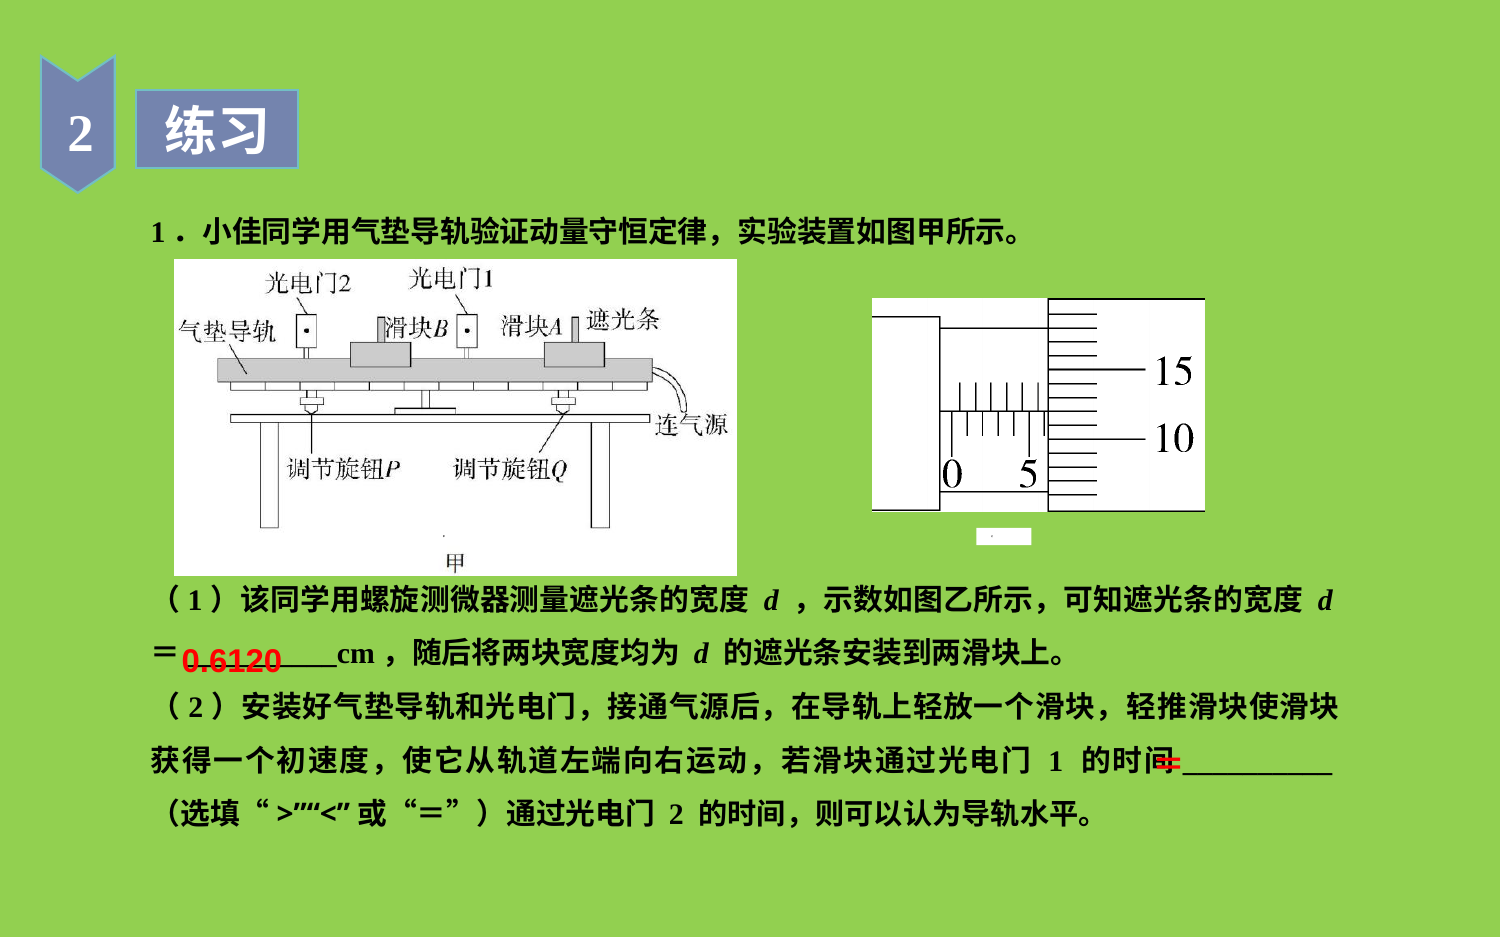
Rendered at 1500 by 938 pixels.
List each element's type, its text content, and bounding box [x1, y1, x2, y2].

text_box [40, 55, 115, 194]
text_box 练习 [135, 90, 299, 169]
text_box 1．小佳同学用气垫导轨验证动量守恒定律，实验装置如图甲所示。 （1）该同学用螺旋测微器测量遮光条的宽度 d ，示数如图乙所示，可知遮光条的宽度 d＝__________cm，随后将两块宽度均为 d 的遮光条安装到两滑块上。 （2）安装好气垫导轨和光电门，接通气源后，在导轨上轻放一个滑块，轻推滑块使滑块获得一个初速度，使它从轨道左端向右运动，若滑块通过光电门 1 的时间__________（选填“>”“<”或“＝”）通过光电门 2 的时间，则可以认为导轨水平。 [135, 187, 1355, 846]
picture [872, 298, 1206, 513]
text_box 0.6120 [166, 612, 371, 687]
text_box 乙 [976, 527, 1032, 546]
picture [174, 258, 737, 576]
text_box ＝ [1137, 715, 1204, 791]
